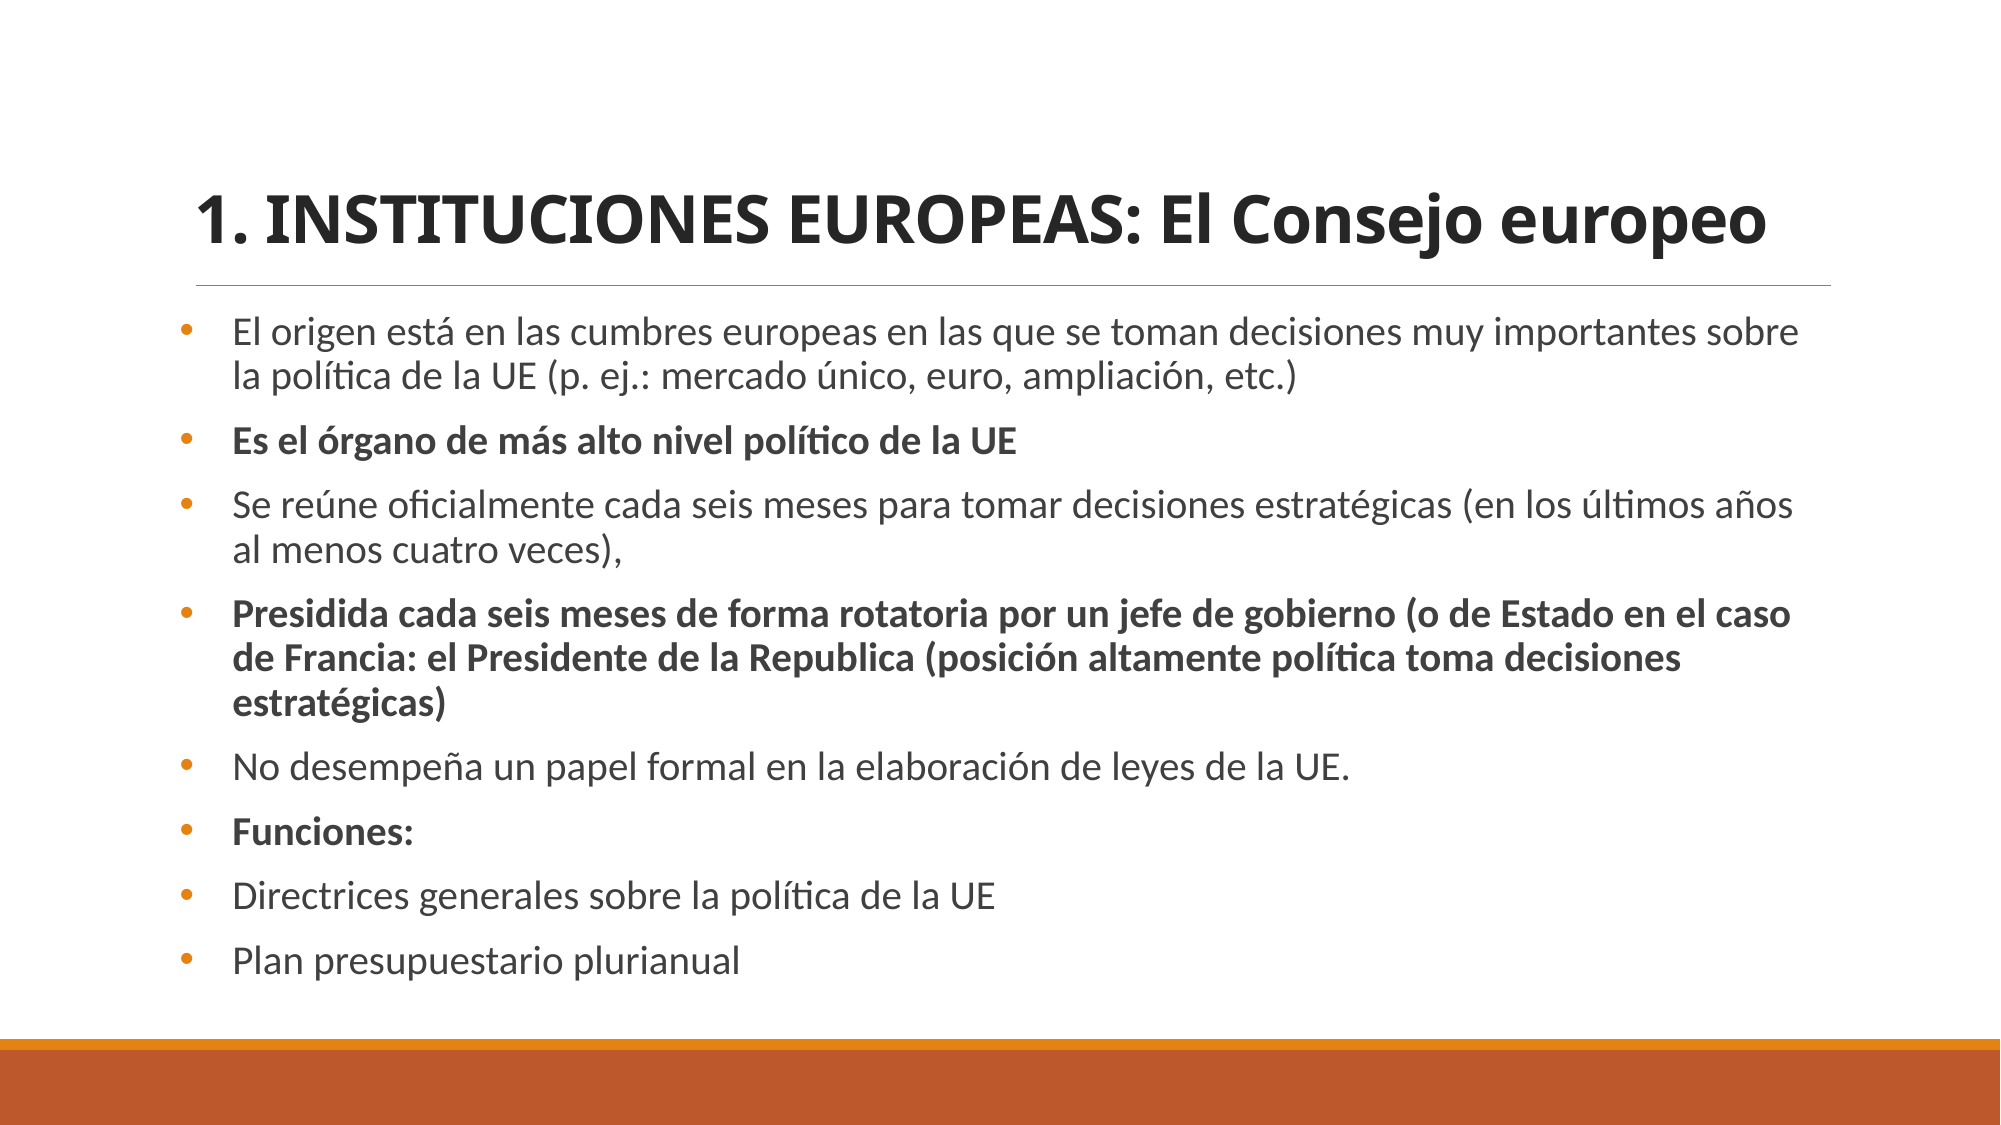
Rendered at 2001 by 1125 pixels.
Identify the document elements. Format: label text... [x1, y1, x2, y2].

list El origen está en las cumbres europeas en las que se toman decisiones muy importantes sobre la política de la UE (p. ej.: mercado único, euro, ampliación, etc.) Es el órgano de más alto nivel político de la UE Se reúne oficialmente cada seis meses para tomar decisiones estratégicas (en los últimos años al menos cuatro veces), Presidida cada seis meses de forma rotatoria por un jefe de gobierno (o de Estado en el caso de Francia: el Presidente de la Republica (posición altamente política toma decisiones estratégicas) No desempeña un papel formal en la elaboración de leyes de la UE. Funciones: Directrices generales sobre la política de la UE Plan presupuestario plurianual [179, 302, 1830, 1000]
text_box 1. INSTITUCIONES EUROPEAS: El Consejo europeo [179, 149, 1839, 265]
